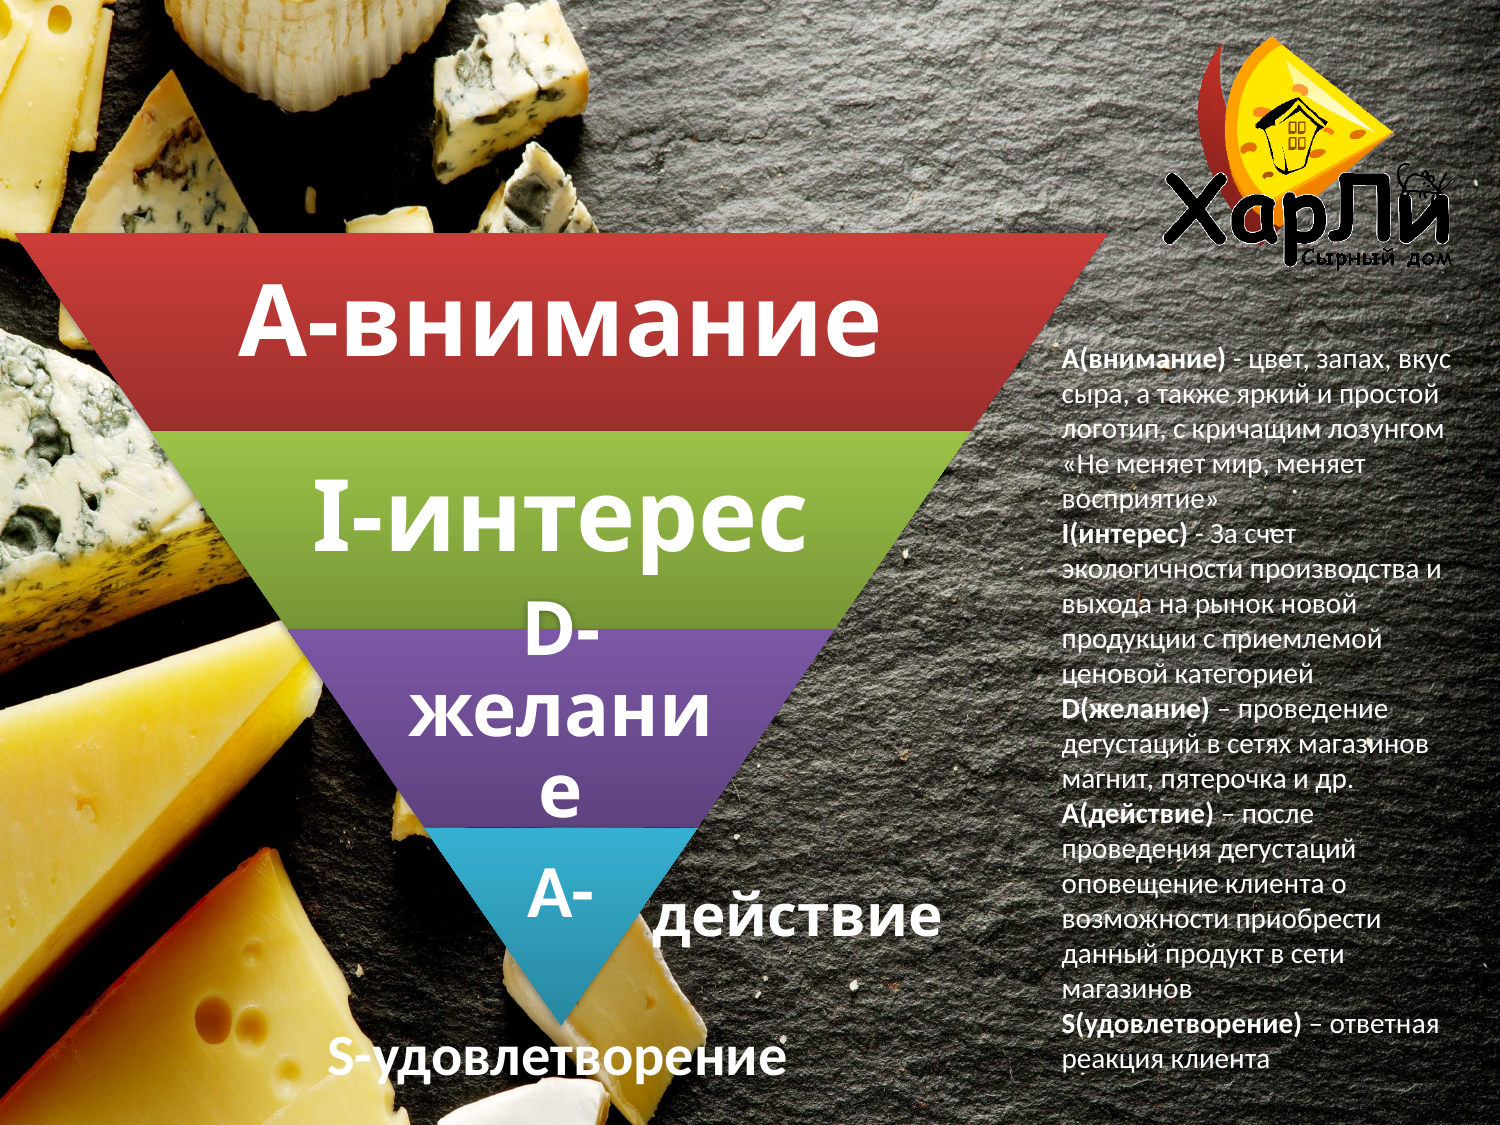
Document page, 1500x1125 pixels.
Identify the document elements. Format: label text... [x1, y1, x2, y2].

picture [0, 0, 1500, 1125]
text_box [14, 232, 1108, 1026]
text_box S-удовлетворение [312, 1035, 845, 1095]
text_box A(внимание) - цвет, запах, вкус сыра, а также яркий и простой логотип, с кричащим лозунгом «Не меняет мир, меняет восприятие» I(интерес) - За счет экологичности производства и выхода на рынок новой продукции с приемлемой ценовой категорией D(желание) – проведение дегустаций в сетях магазинов магнит, пятерочка и др. A(действие) – после проведения дегустаций оповещение клиента о возможности приобрести данный продукт в сети магазинов S(удовлетворение) – ответная реакция клиента [1046, 332, 1484, 1117]
